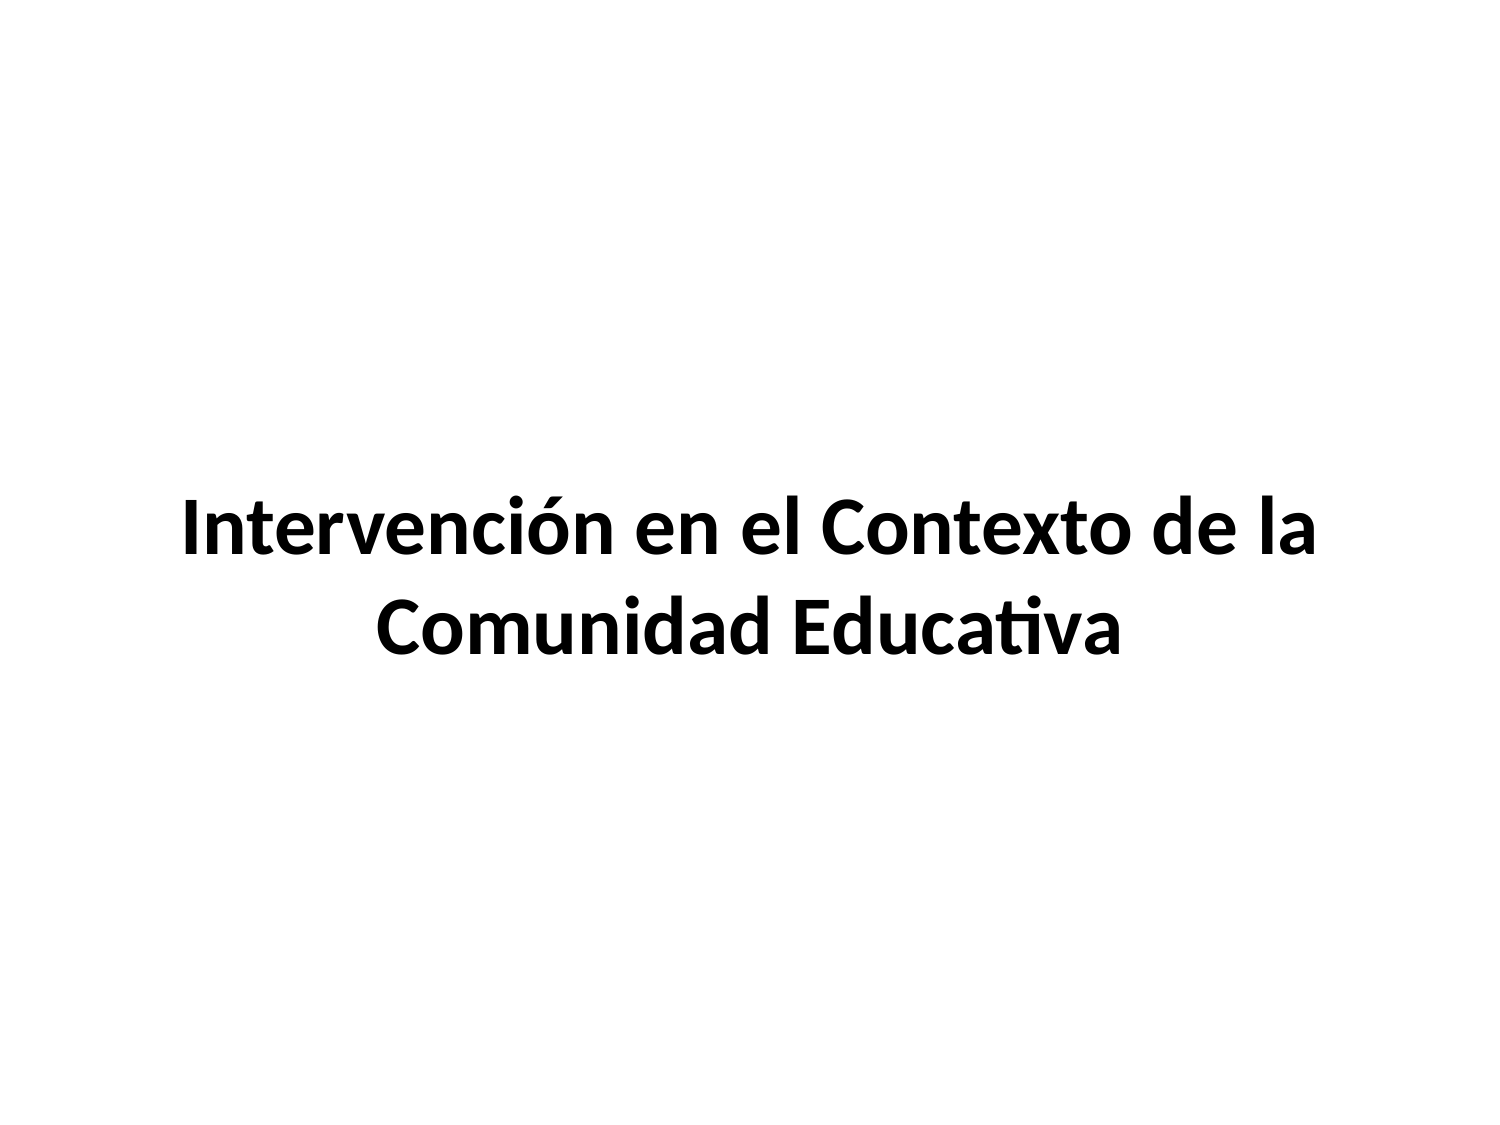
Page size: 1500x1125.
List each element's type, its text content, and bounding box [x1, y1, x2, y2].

text_box Intervención en el Contexto de la Comunidad Educativa [41, 463, 1459, 679]
